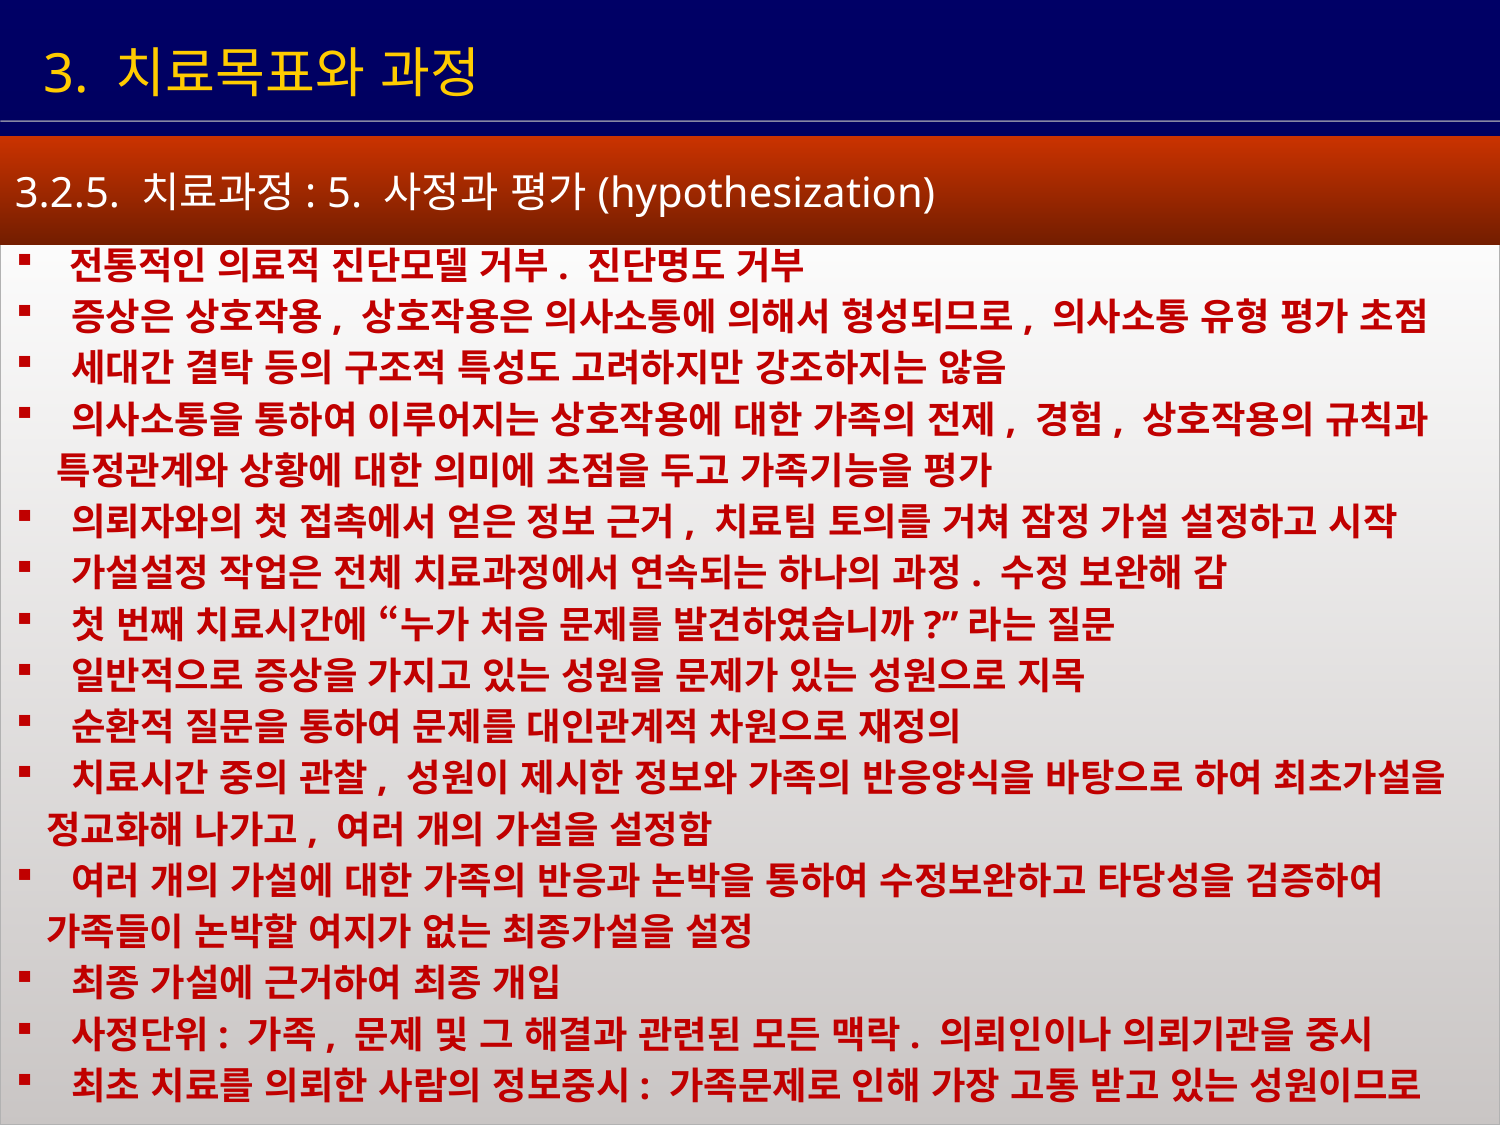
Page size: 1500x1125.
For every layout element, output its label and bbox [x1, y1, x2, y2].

text_box [0, 30, 1500, 1125]
